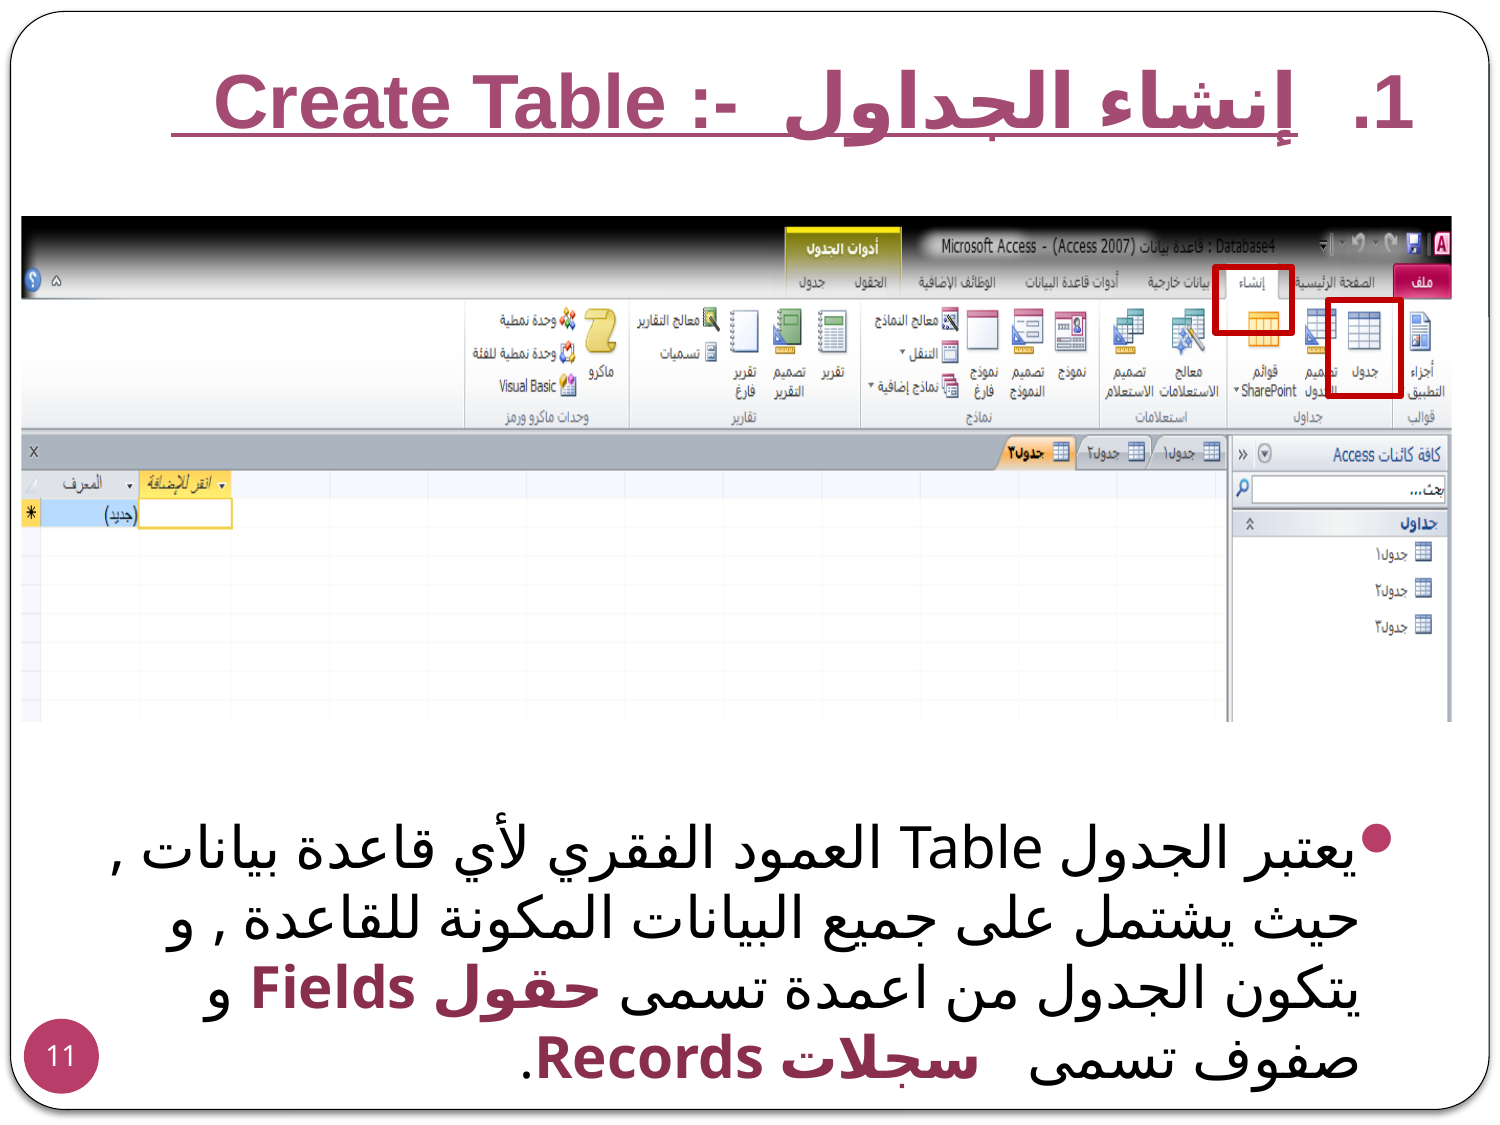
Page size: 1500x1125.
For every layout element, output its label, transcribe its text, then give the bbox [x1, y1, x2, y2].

slide_number 11 [23, 1020, 99, 1094]
text_box إنشاء الجداول -: Create Table [149, 45, 1425, 214]
text_box يعتبر الجدول Table العمود الفقري لأي قاعدة بيانات , حيث يشتمل على جميع البيانات المكونة للقاعدة , و يتكون الجدول من اعمدة تسمى حقول Fields و صفوف تسمى سجلات Records. [50, 730, 1423, 1051]
picture [13, 215, 1460, 722]
